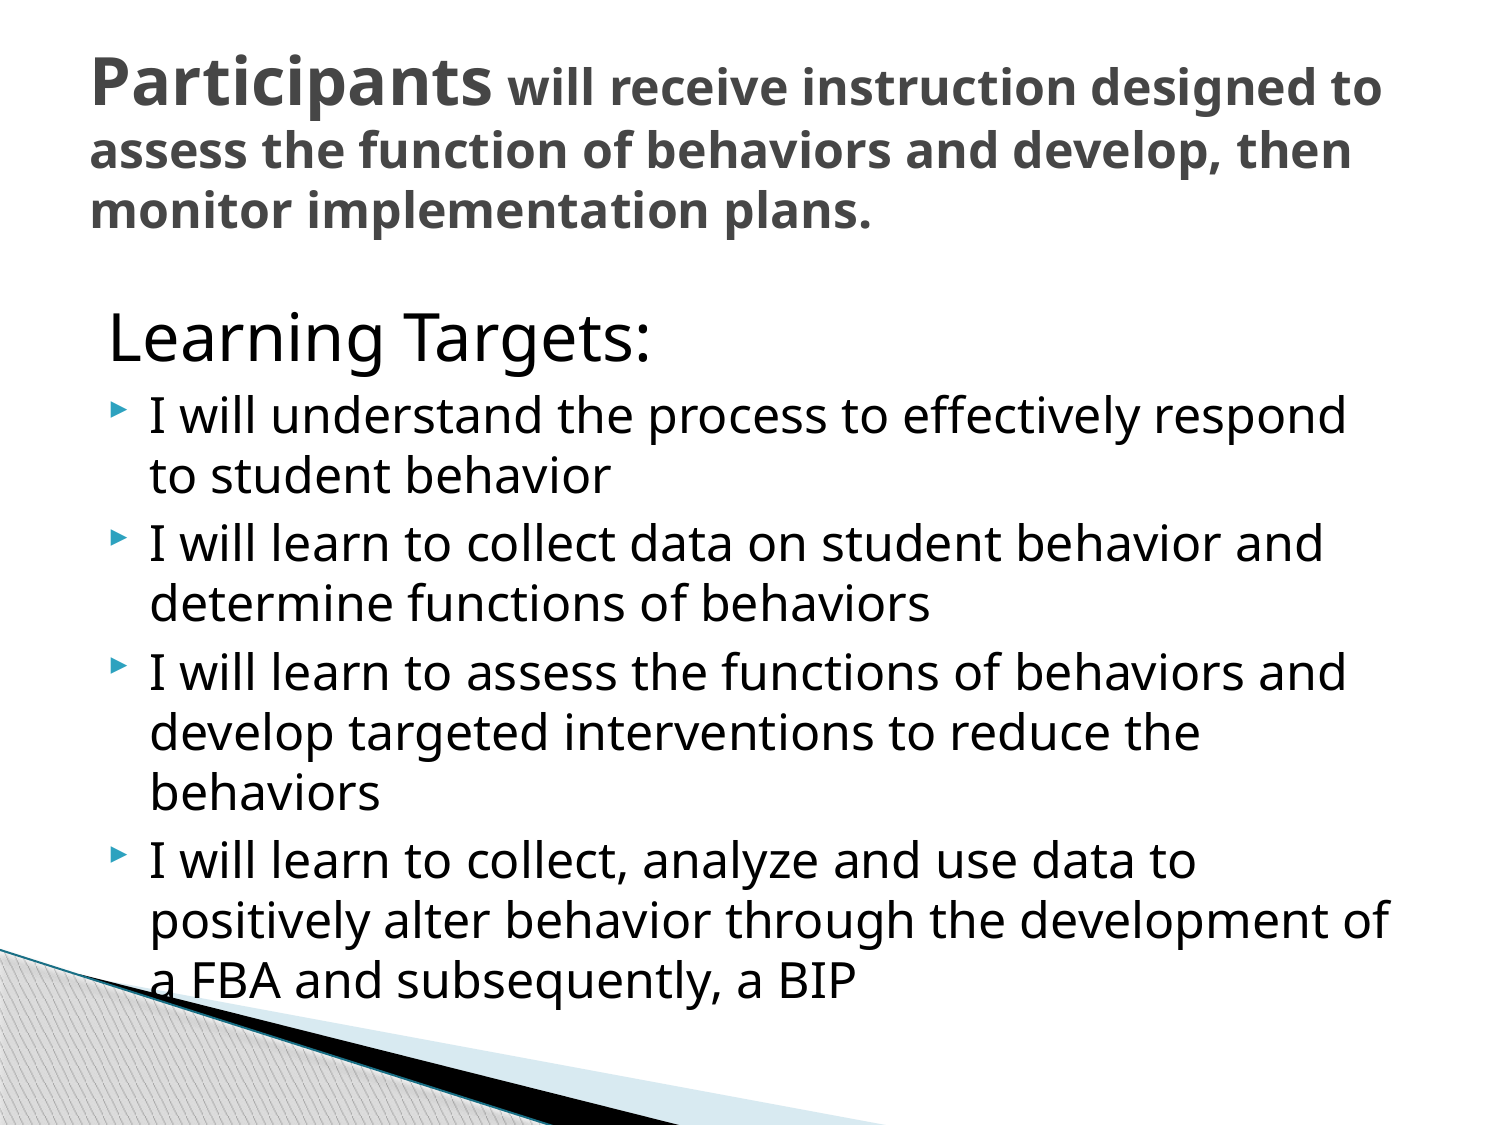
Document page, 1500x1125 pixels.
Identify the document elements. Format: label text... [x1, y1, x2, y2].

title Participants will receive instruction designed to assess the function of behaviors and develop, then monitor implementation plans. [75, 45, 1425, 233]
list Learning Targets: I will understand the process to effectively respond to student behavior I will learn to collect data on student behavior and determine functions of behaviors I will learn to assess the functions of behaviors and develop targeted interventions to reduce the behaviors I will learn to collect, analyze and use data to positively alter behavior through the development of a FBA and subsequently, a BIP [74, 287, 1426, 1017]
